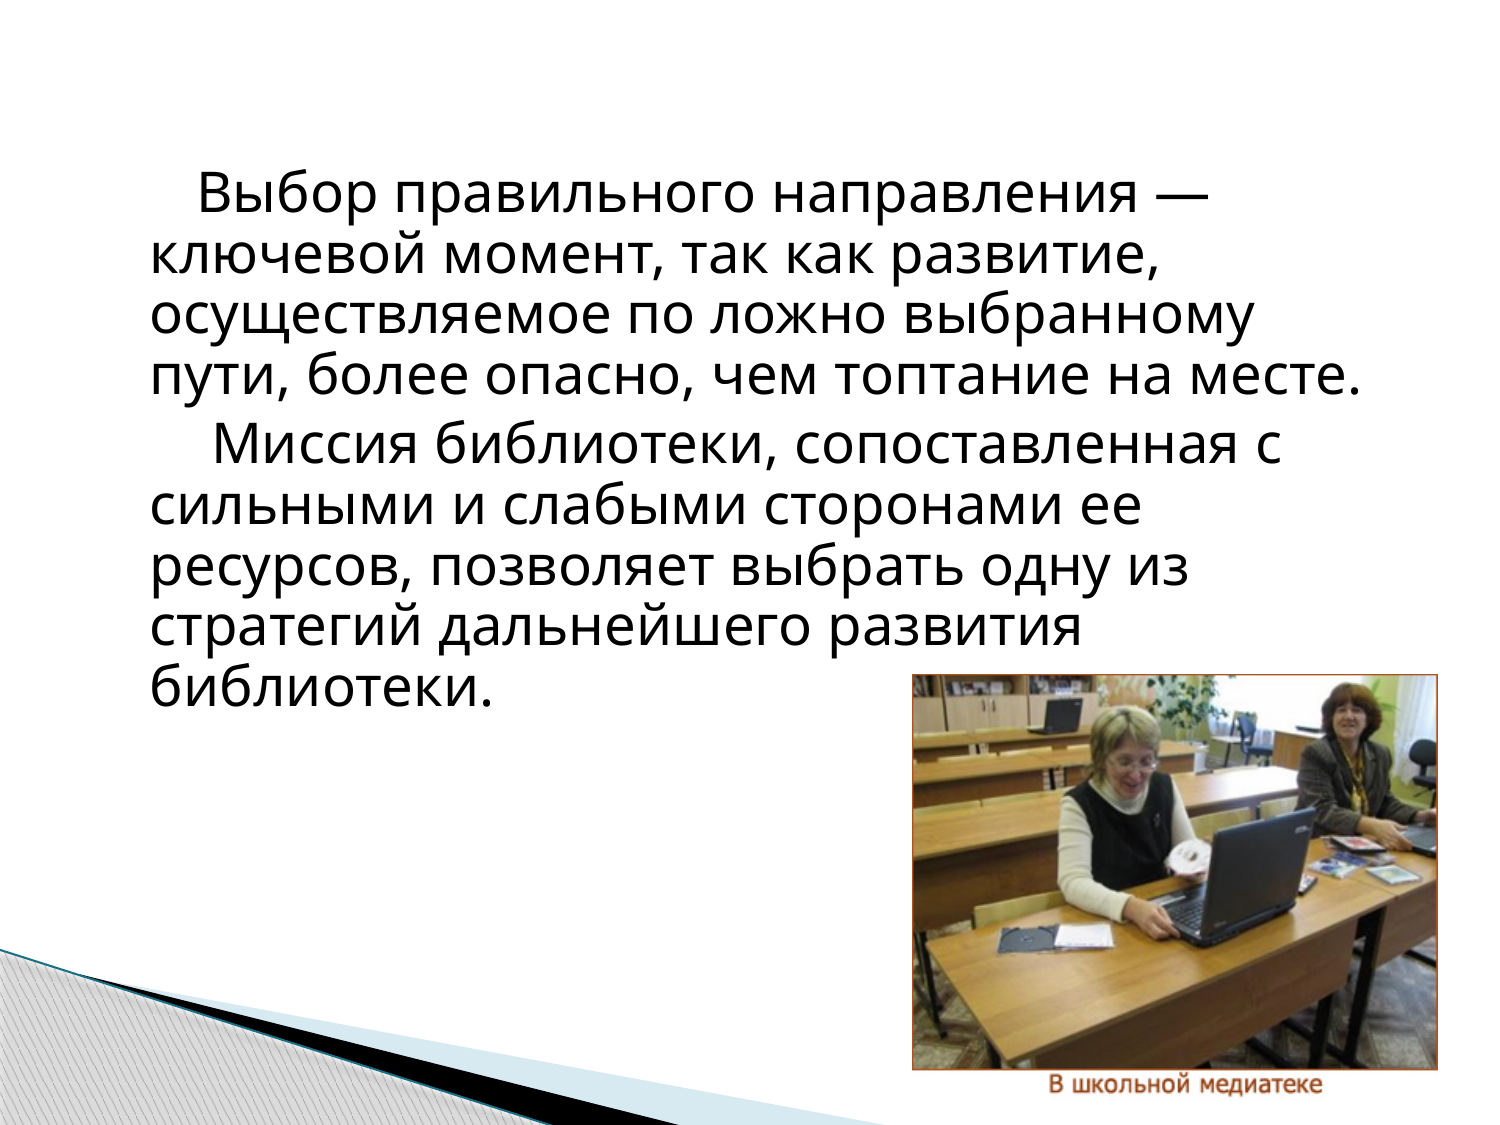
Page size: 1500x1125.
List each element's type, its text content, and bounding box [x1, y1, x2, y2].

picture [912, 674, 1438, 1102]
list Выбор правильного направления — ключевой момент, так как развитие, осуществляемое по ложно выбранному пути, более опасно, чем топтание на месте. Миссия библиотеки, сопоставленная с сильными и слабыми сторонами ее ресурсов, позволяет выбрать одну из стратегий дальнейшего развития библиотеки. [75, 87, 1425, 1005]
